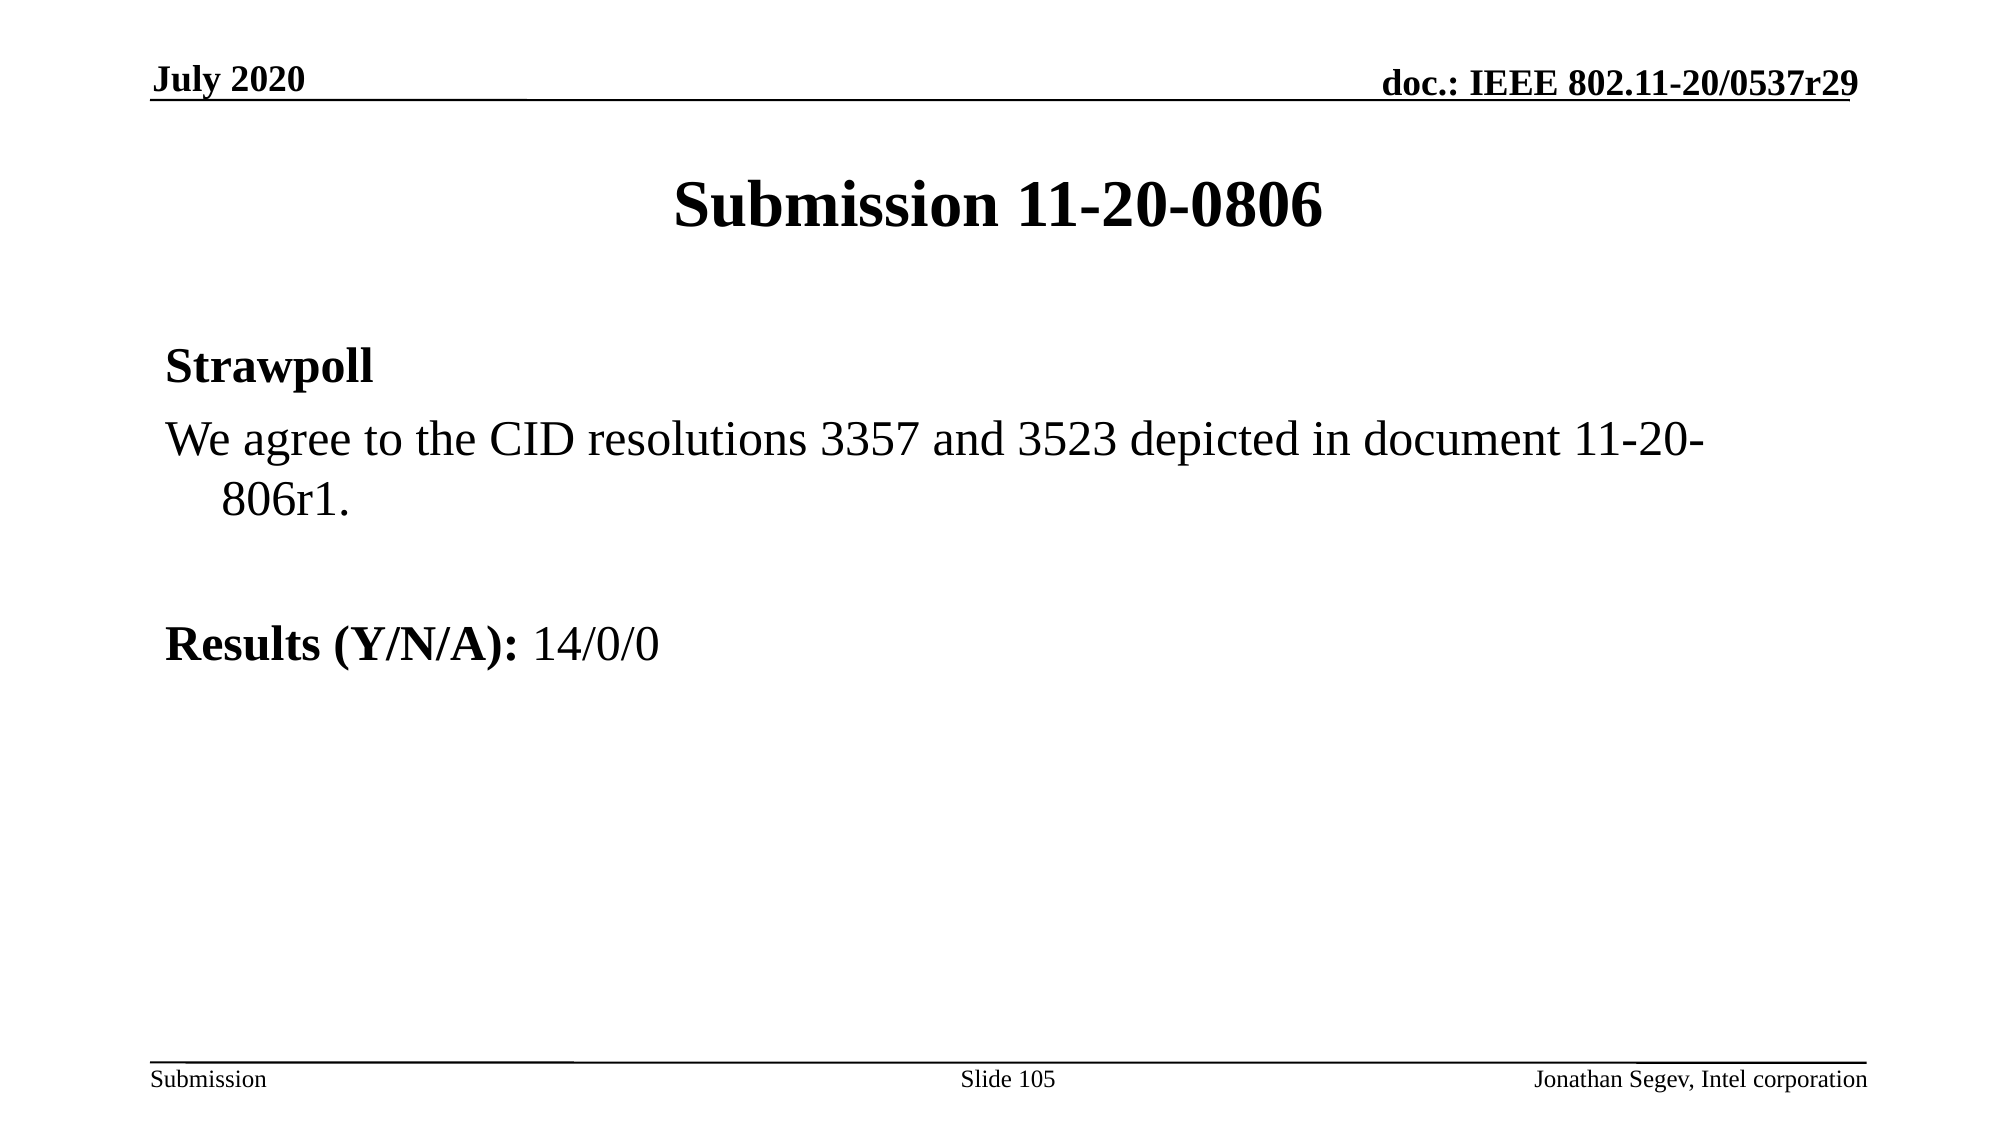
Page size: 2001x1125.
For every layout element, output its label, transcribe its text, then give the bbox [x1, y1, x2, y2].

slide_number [152, 54, 563, 100]
list Strawpoll We agree to the CID resolutions 3357 and 3523 depicted in document 11-20-806r1. Results (Y/N/A): 14/0/0 [149, 324, 1850, 1000]
slide_number Slide 105 [950, 1061, 1067, 1123]
title Submission 11-20-0806 [149, 112, 1850, 288]
footer Jonathan Segev, Intel corporation [1171, 1061, 1869, 1093]
